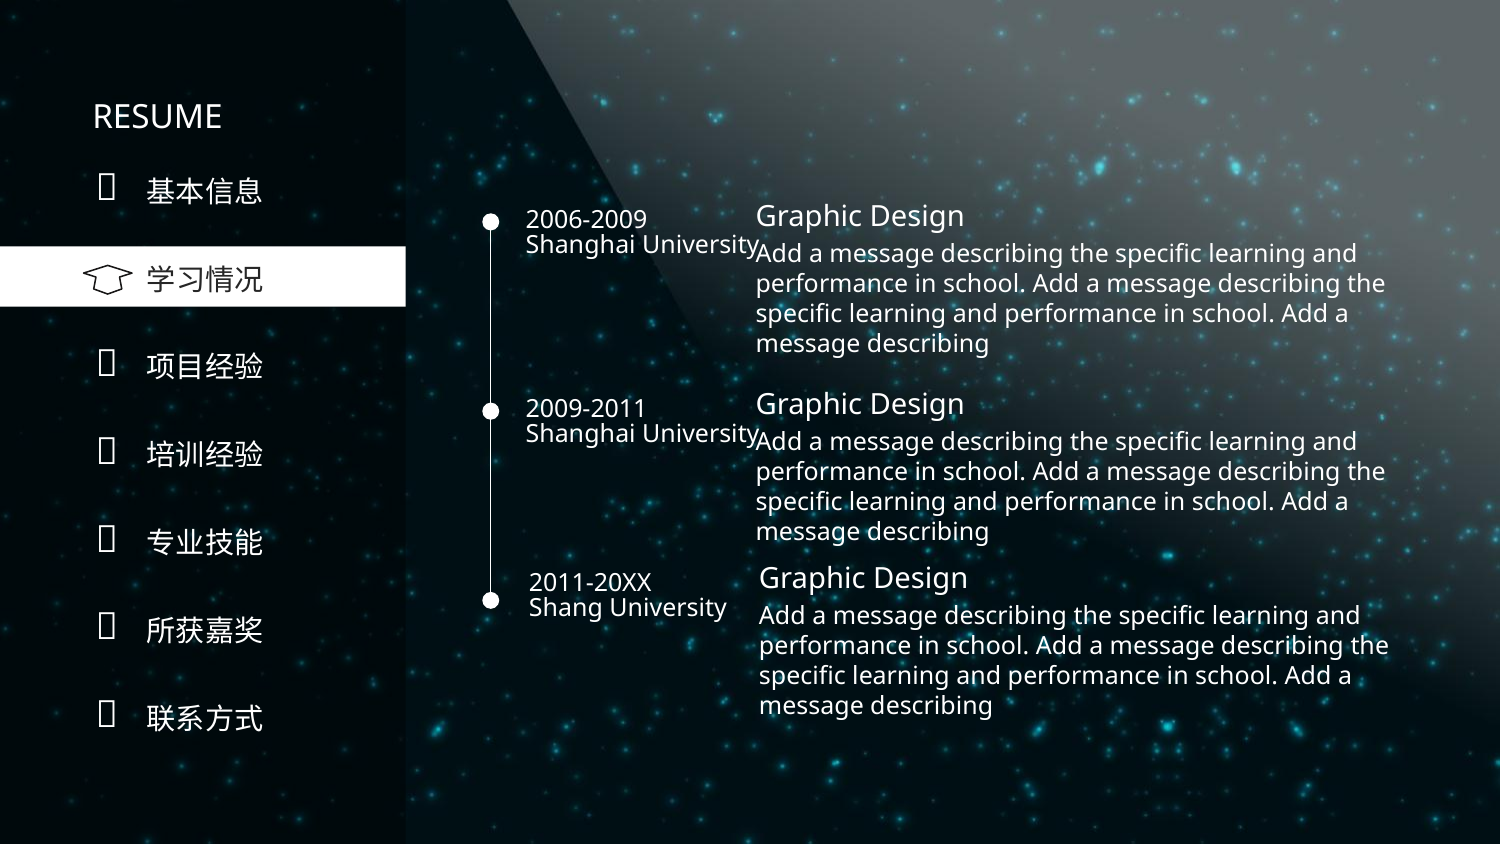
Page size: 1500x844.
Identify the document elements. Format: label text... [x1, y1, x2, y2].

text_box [76, 419, 281, 480]
text_box [0, 308, 407, 844]
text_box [482, 195, 1476, 673]
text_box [76, 243, 298, 305]
text_box [0, 245, 407, 308]
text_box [76, 155, 281, 217]
text_box [0, 0, 407, 245]
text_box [76, 682, 281, 744]
text_box RESUME [77, 88, 281, 143]
picture [407, 0, 1500, 844]
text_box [76, 331, 281, 393]
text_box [76, 507, 281, 568]
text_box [76, 595, 281, 656]
